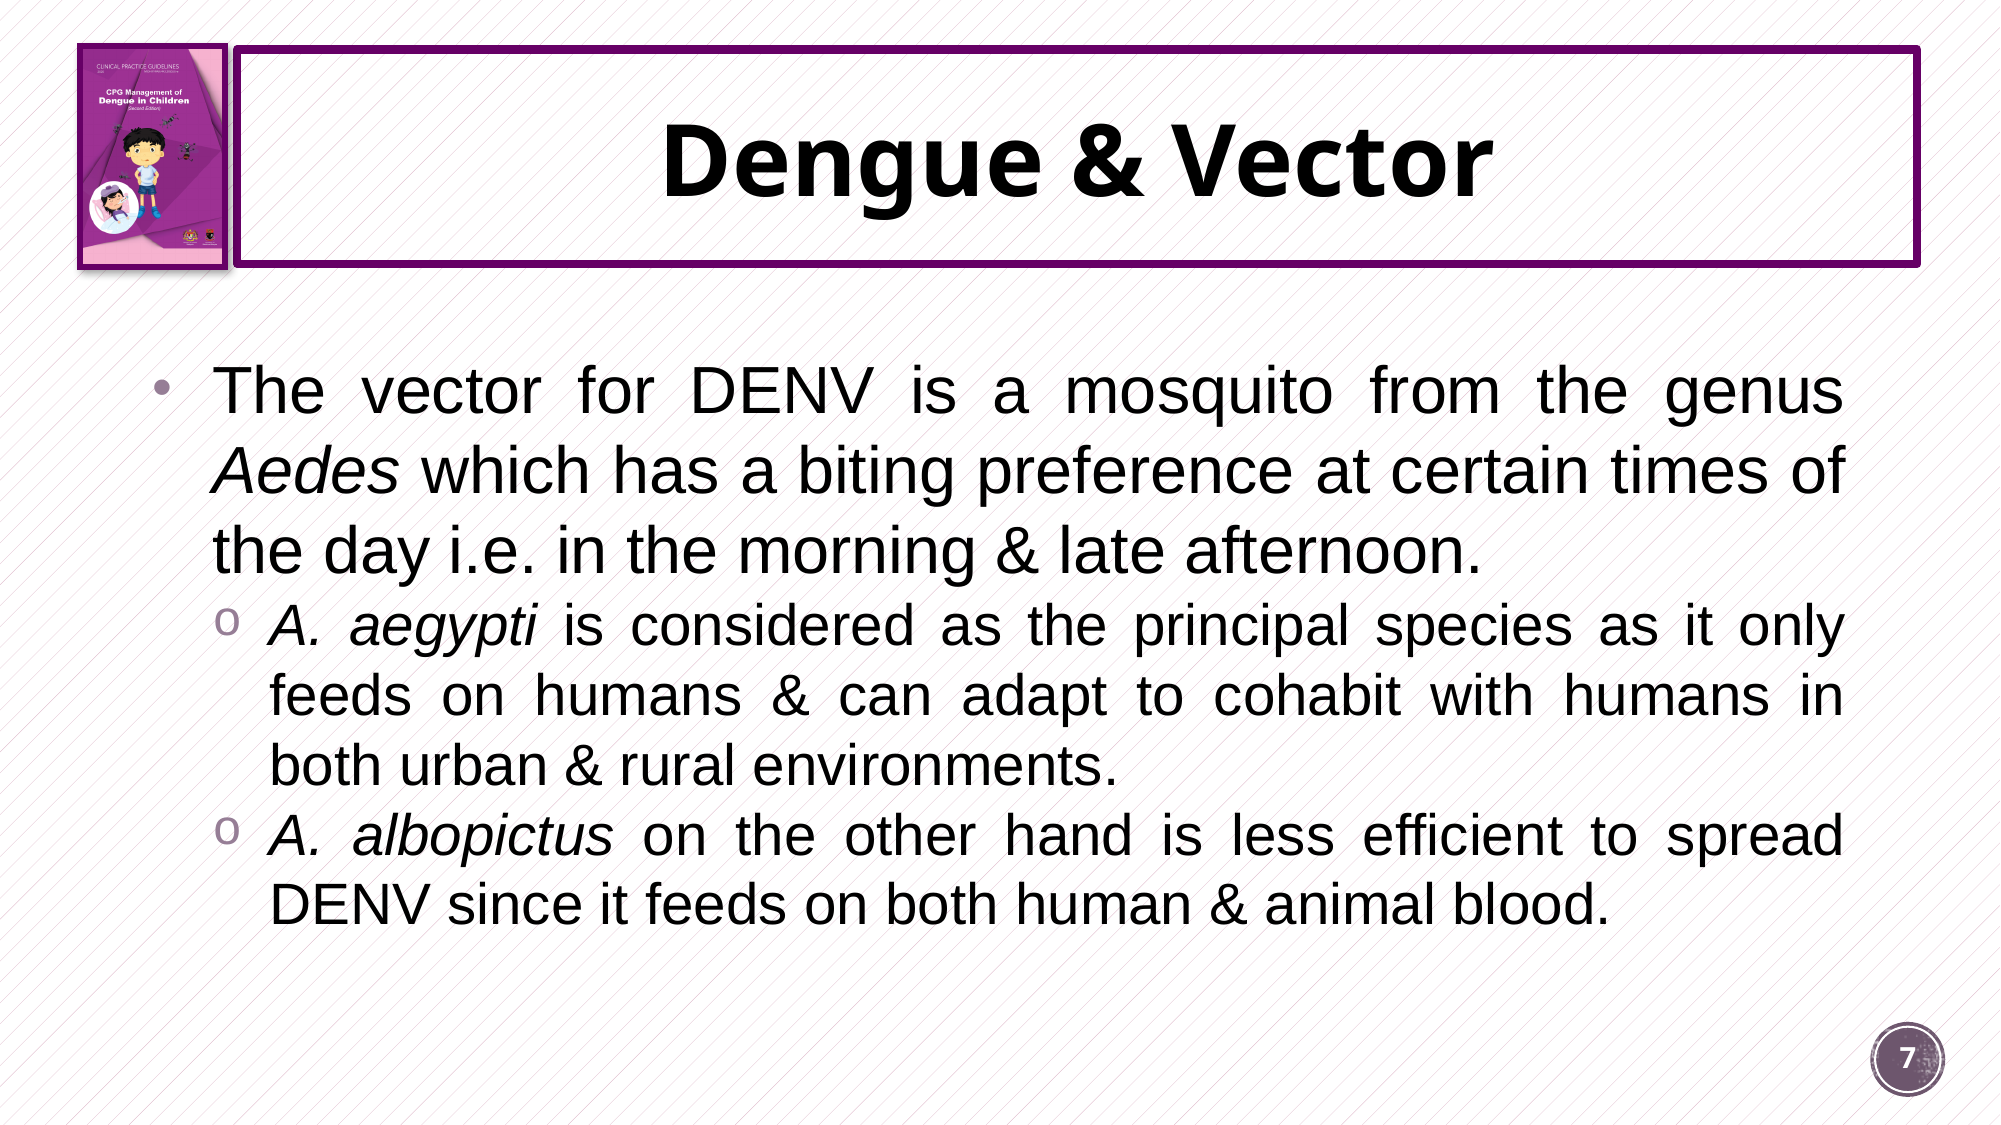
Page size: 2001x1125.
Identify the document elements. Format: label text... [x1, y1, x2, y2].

picture [83, 49, 222, 264]
list The vector for DENV is a mosquito from the genus Aedes which has a biting preference at certain times of the day i.e. in the morning & late afternoon. A. aegypti is considered as the principal species as it only feeds on humans & can adapt to cohabit with humans in both urban & rural environments. A. albopictus on the other hand is less efficient to spread DENV since it feeds on both human & animal blood. [137, 339, 1863, 1093]
text_box Dengue & Vector [237, 49, 1918, 264]
slide_number 7 [1855, 1028, 1961, 1089]
